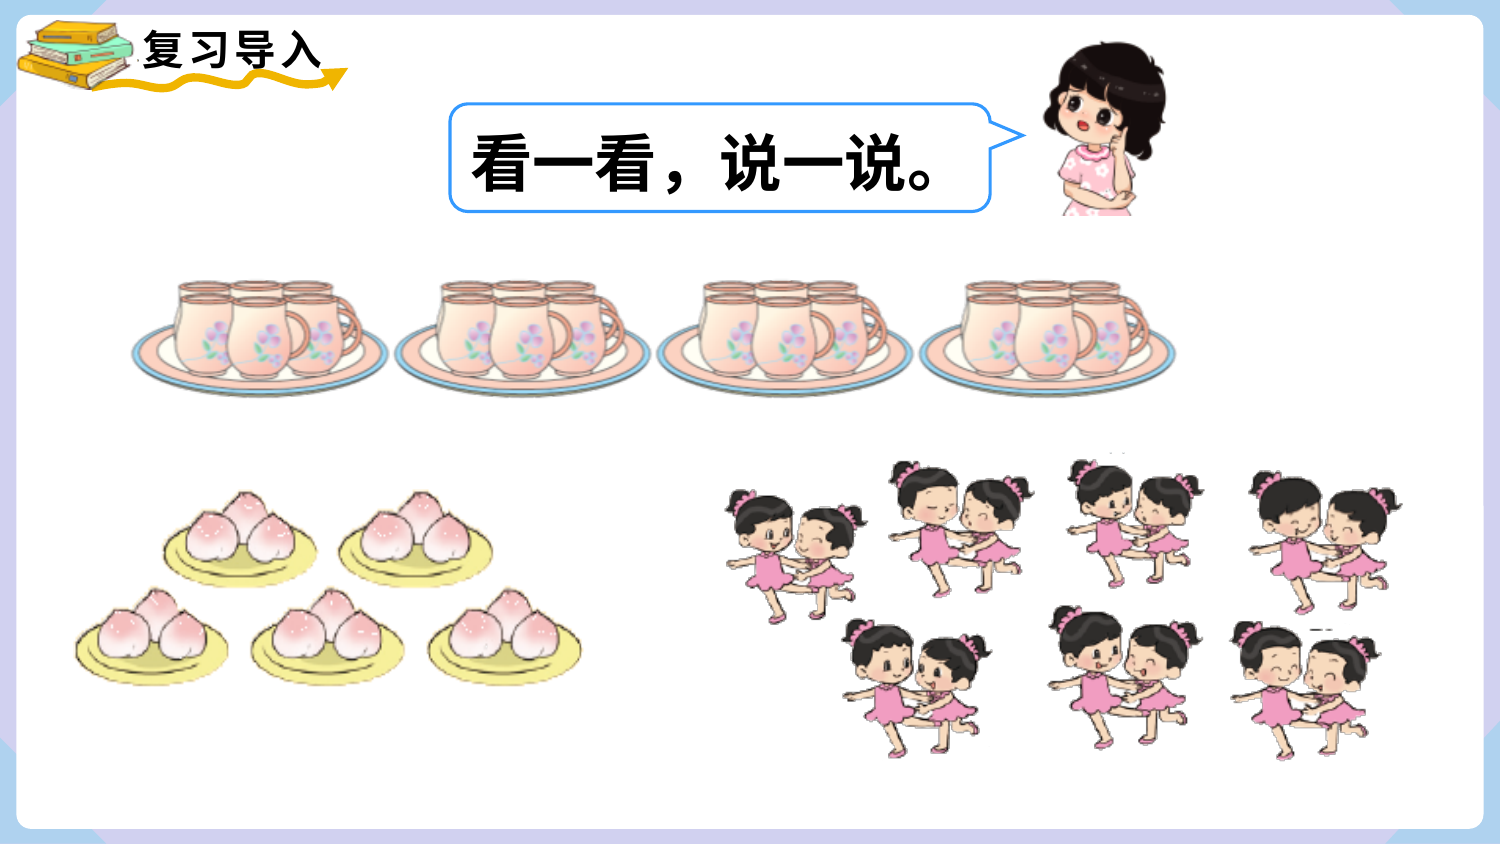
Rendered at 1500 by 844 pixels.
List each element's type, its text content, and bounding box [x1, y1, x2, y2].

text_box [449, 31, 1171, 216]
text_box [700, 452, 1417, 844]
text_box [12, 20, 350, 96]
picture [37, 471, 625, 721]
picture [124, 259, 1189, 406]
text_box 复习导入 [127, 15, 338, 20]
